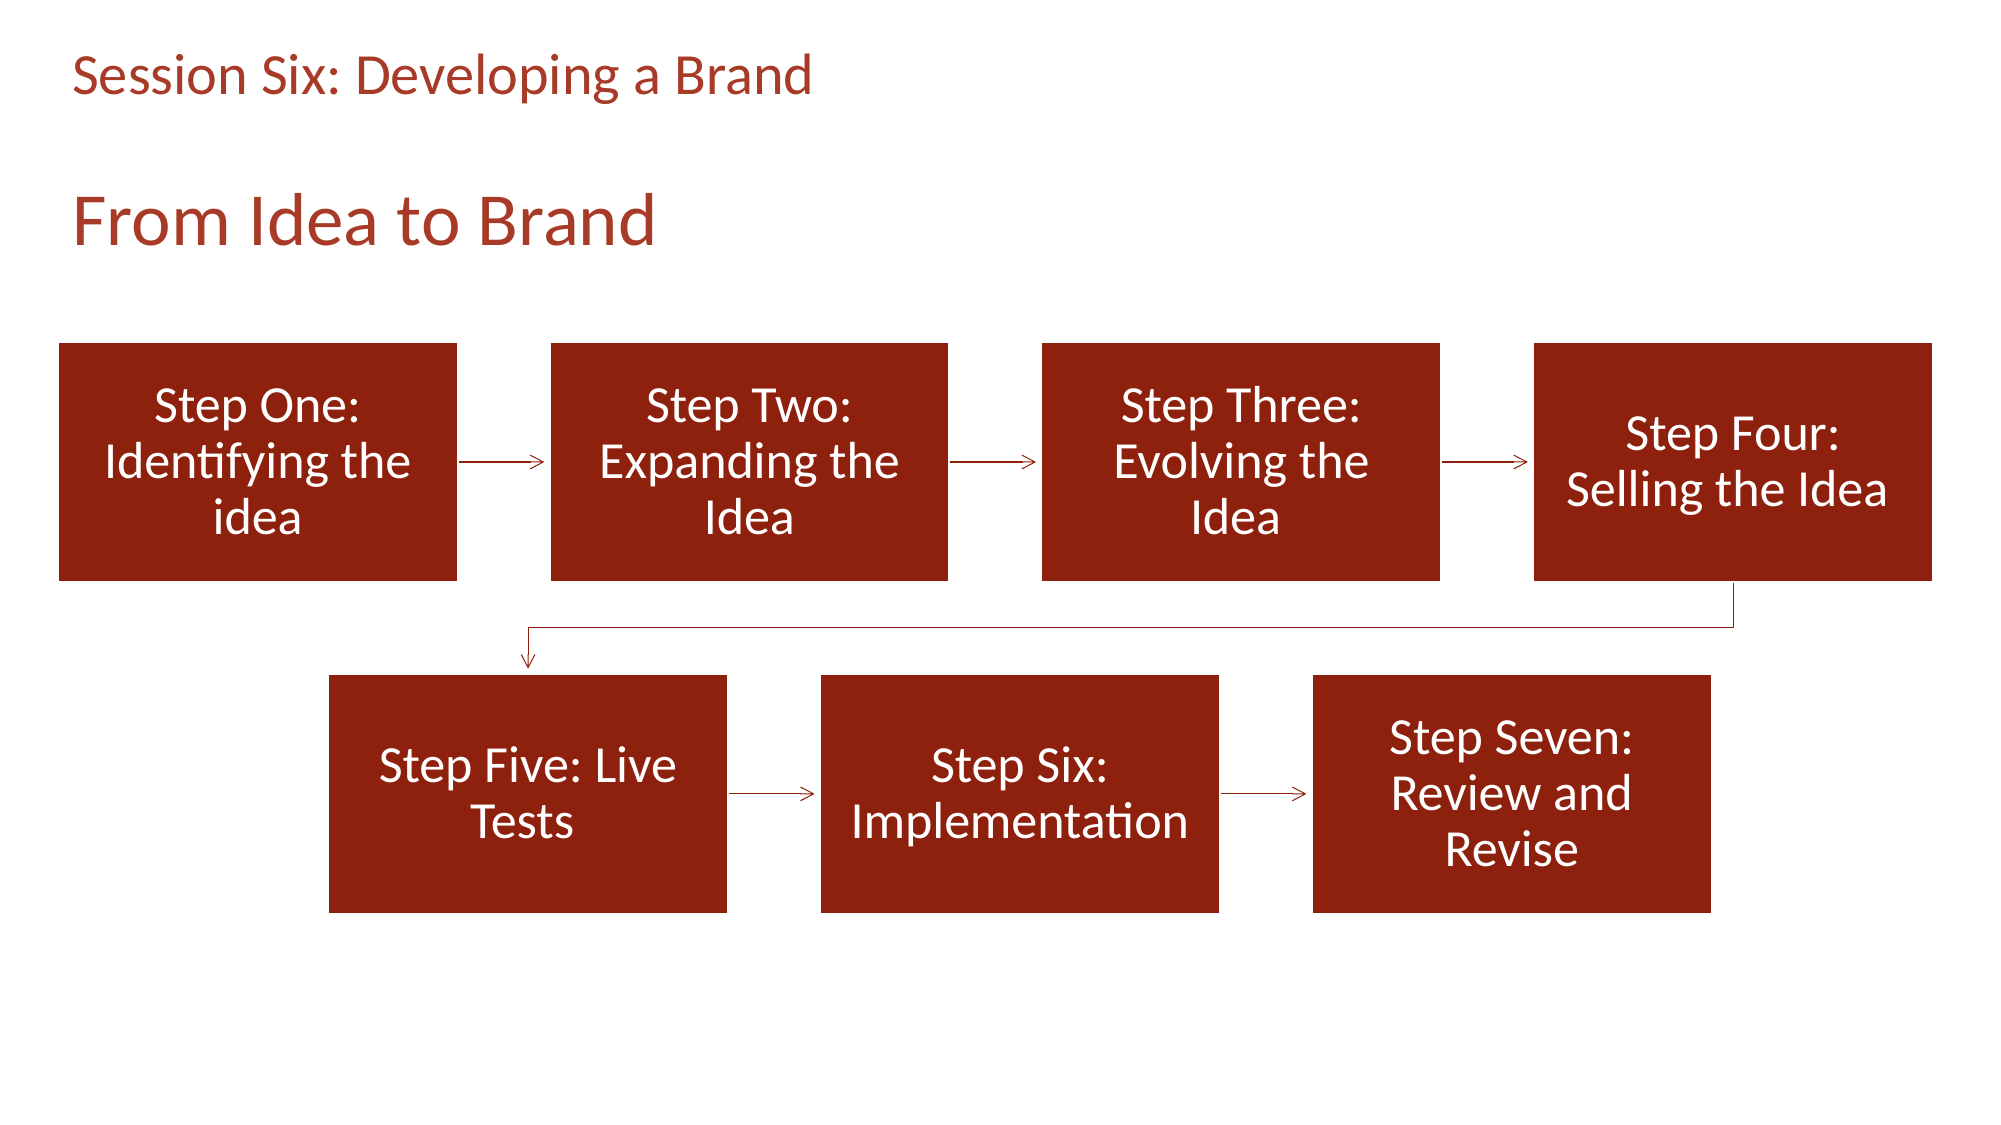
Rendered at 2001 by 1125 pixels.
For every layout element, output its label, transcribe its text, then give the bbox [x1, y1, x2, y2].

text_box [57, 318, 1934, 937]
list From Idea to Brand [57, 172, 1934, 270]
title Session Six: Developing a Brand [57, 36, 1934, 124]
